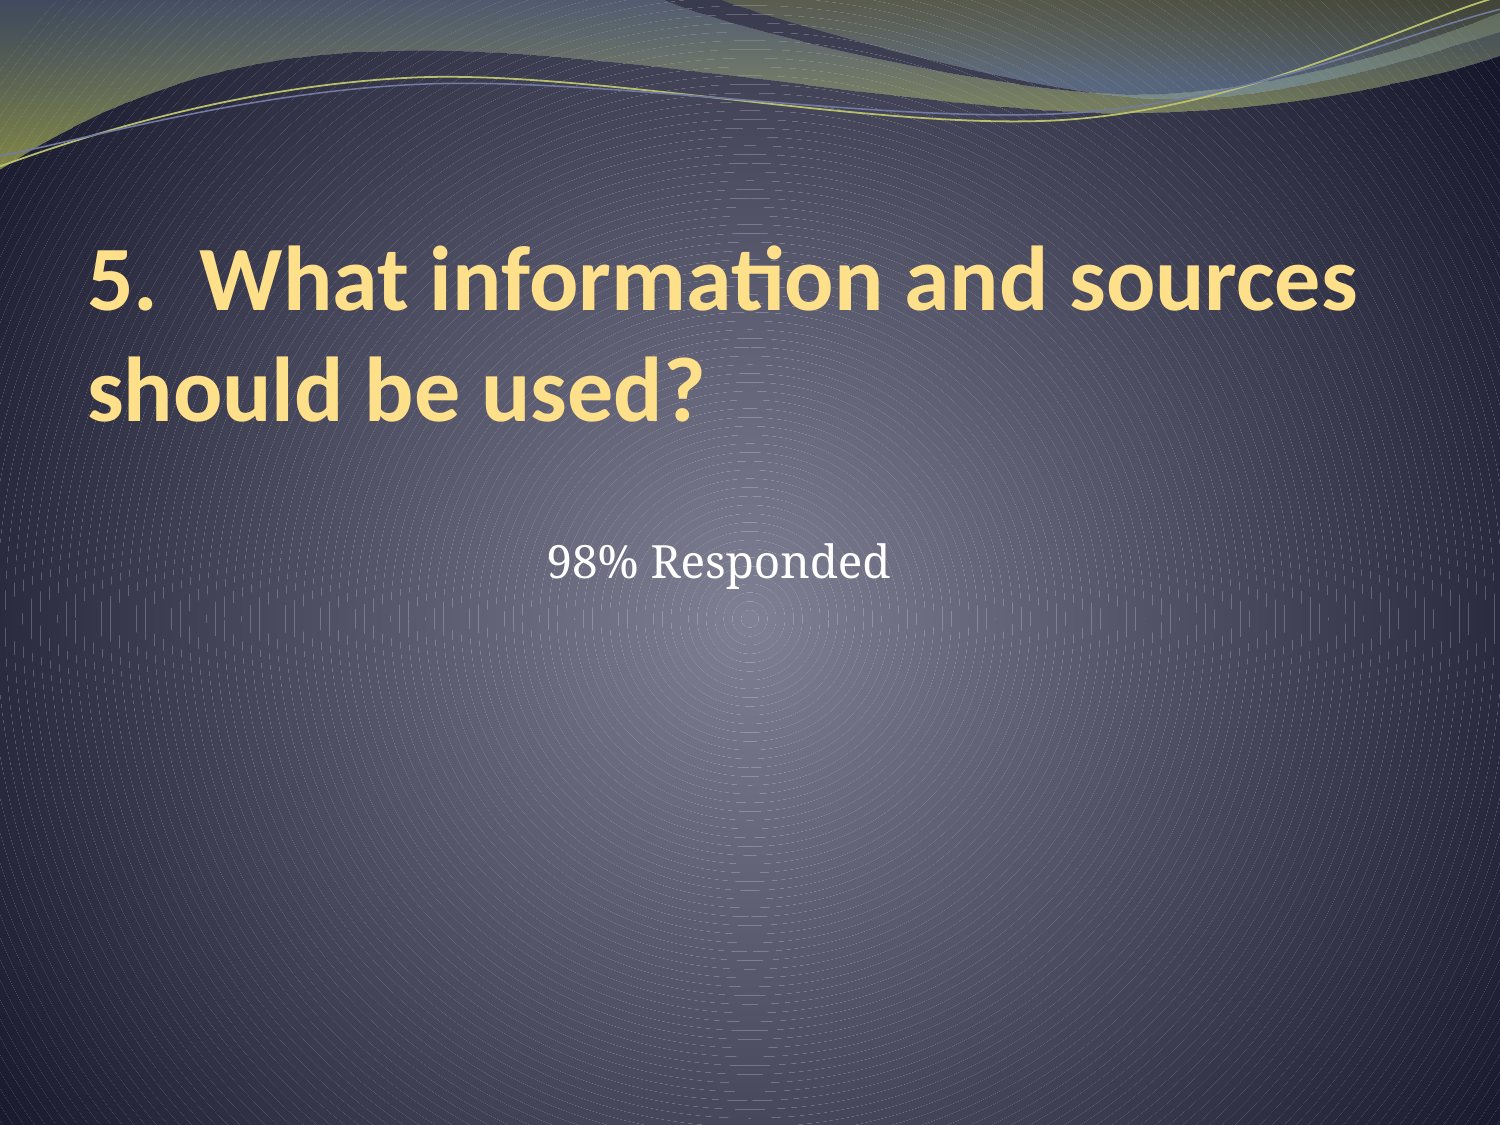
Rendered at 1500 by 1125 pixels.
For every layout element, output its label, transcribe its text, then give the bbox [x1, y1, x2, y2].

list 98% Responded [86, 525, 1362, 692]
title 5. What information and sources should be used? [86, 216, 1362, 440]
